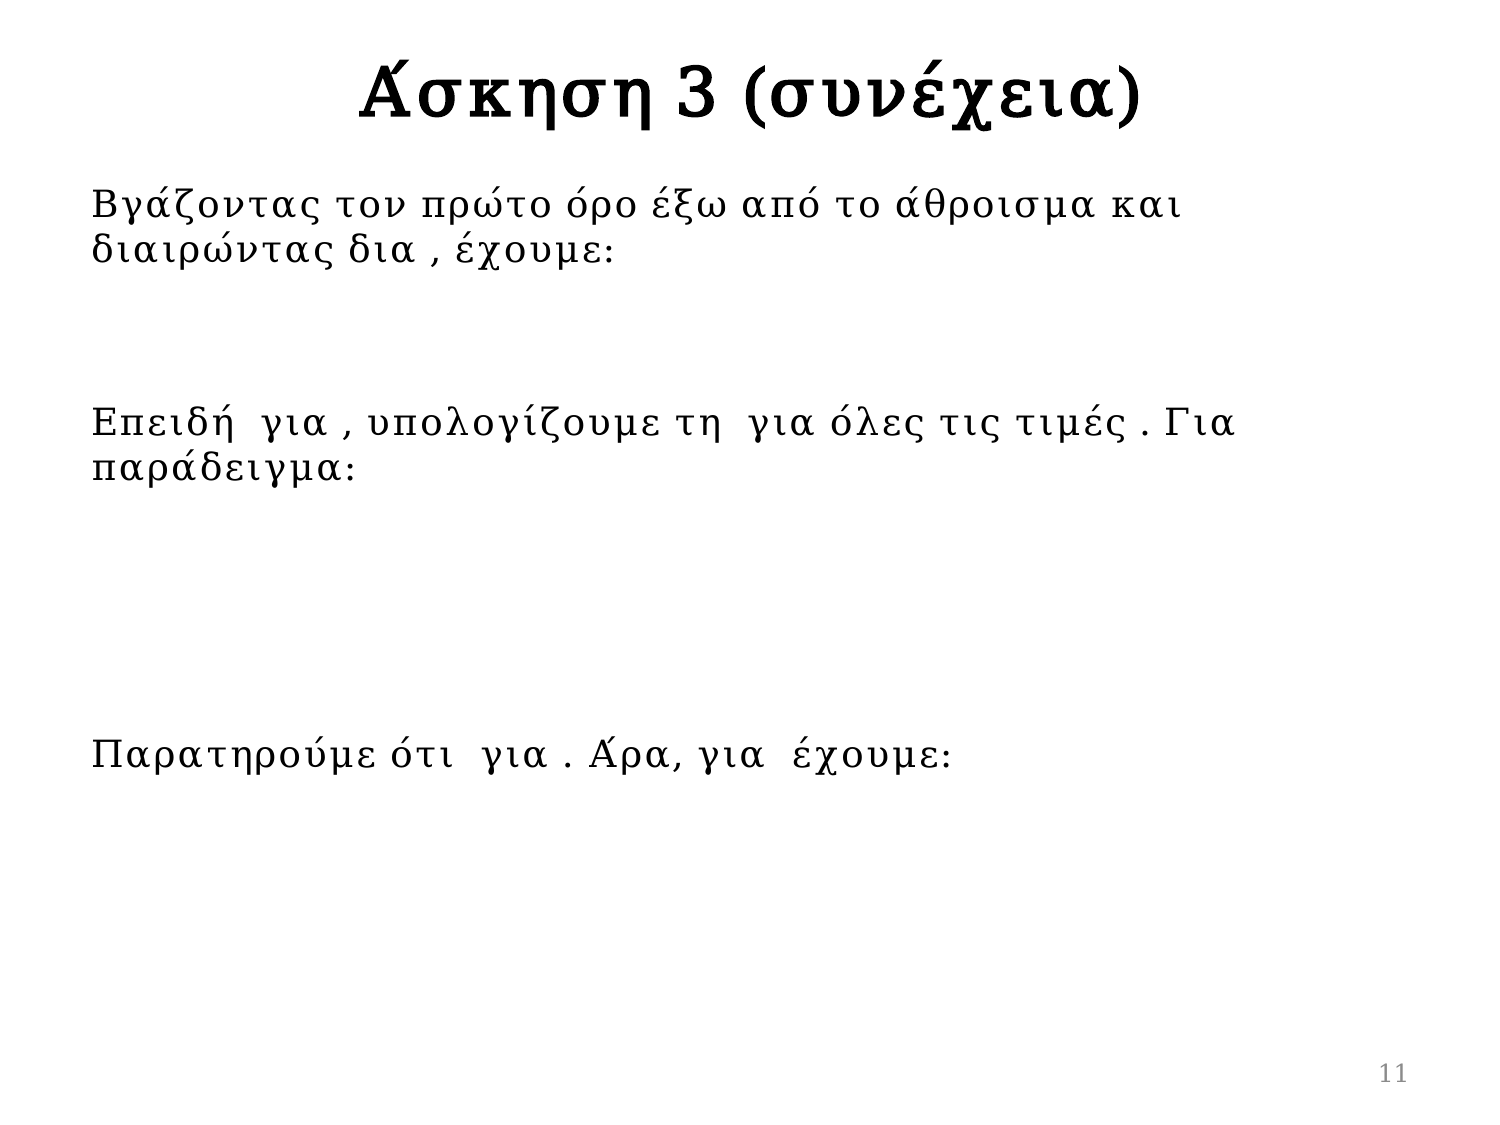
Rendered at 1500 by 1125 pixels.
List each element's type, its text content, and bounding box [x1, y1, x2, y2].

slide_number 11 [1222, 1042, 1425, 1103]
title Άσκηση 3 (συνέχεια) [75, 19, 1425, 159]
